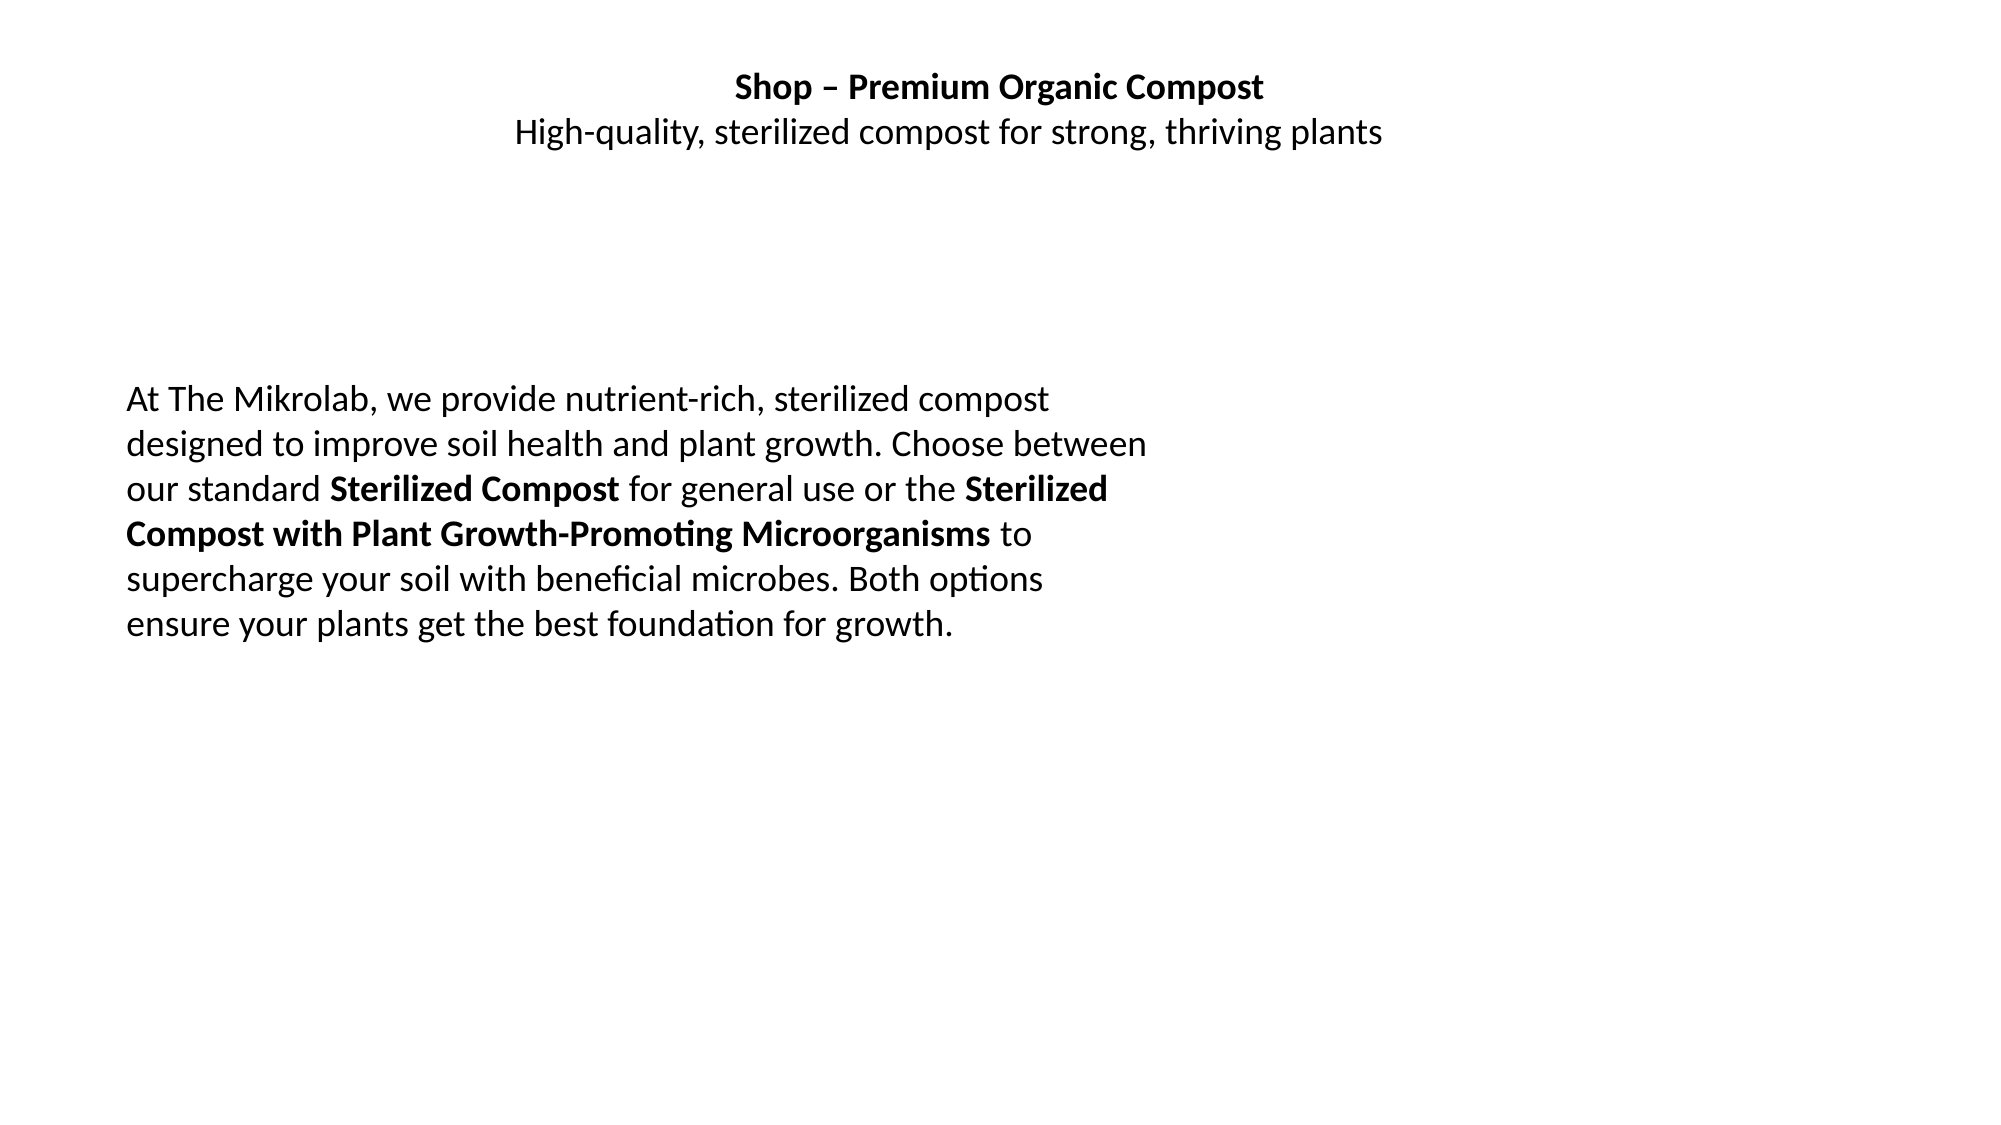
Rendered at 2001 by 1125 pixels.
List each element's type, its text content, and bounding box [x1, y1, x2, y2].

text_box At The Mikrolab, we provide nutrient-rich, sterilized compost designed to improve soil health and plant growth. Choose between our standard Sterilized Compost for general use or the Sterilized Compost with Plant Growth-Promoting Microorganisms to supercharge your soil with beneficial microbes. Both options ensure your plants get the best foundation for growth. [111, 366, 1170, 652]
text_box Shop – Premium Organic Compost High-quality, sterilized compost for strong, thriving plants [500, 55, 1500, 160]
